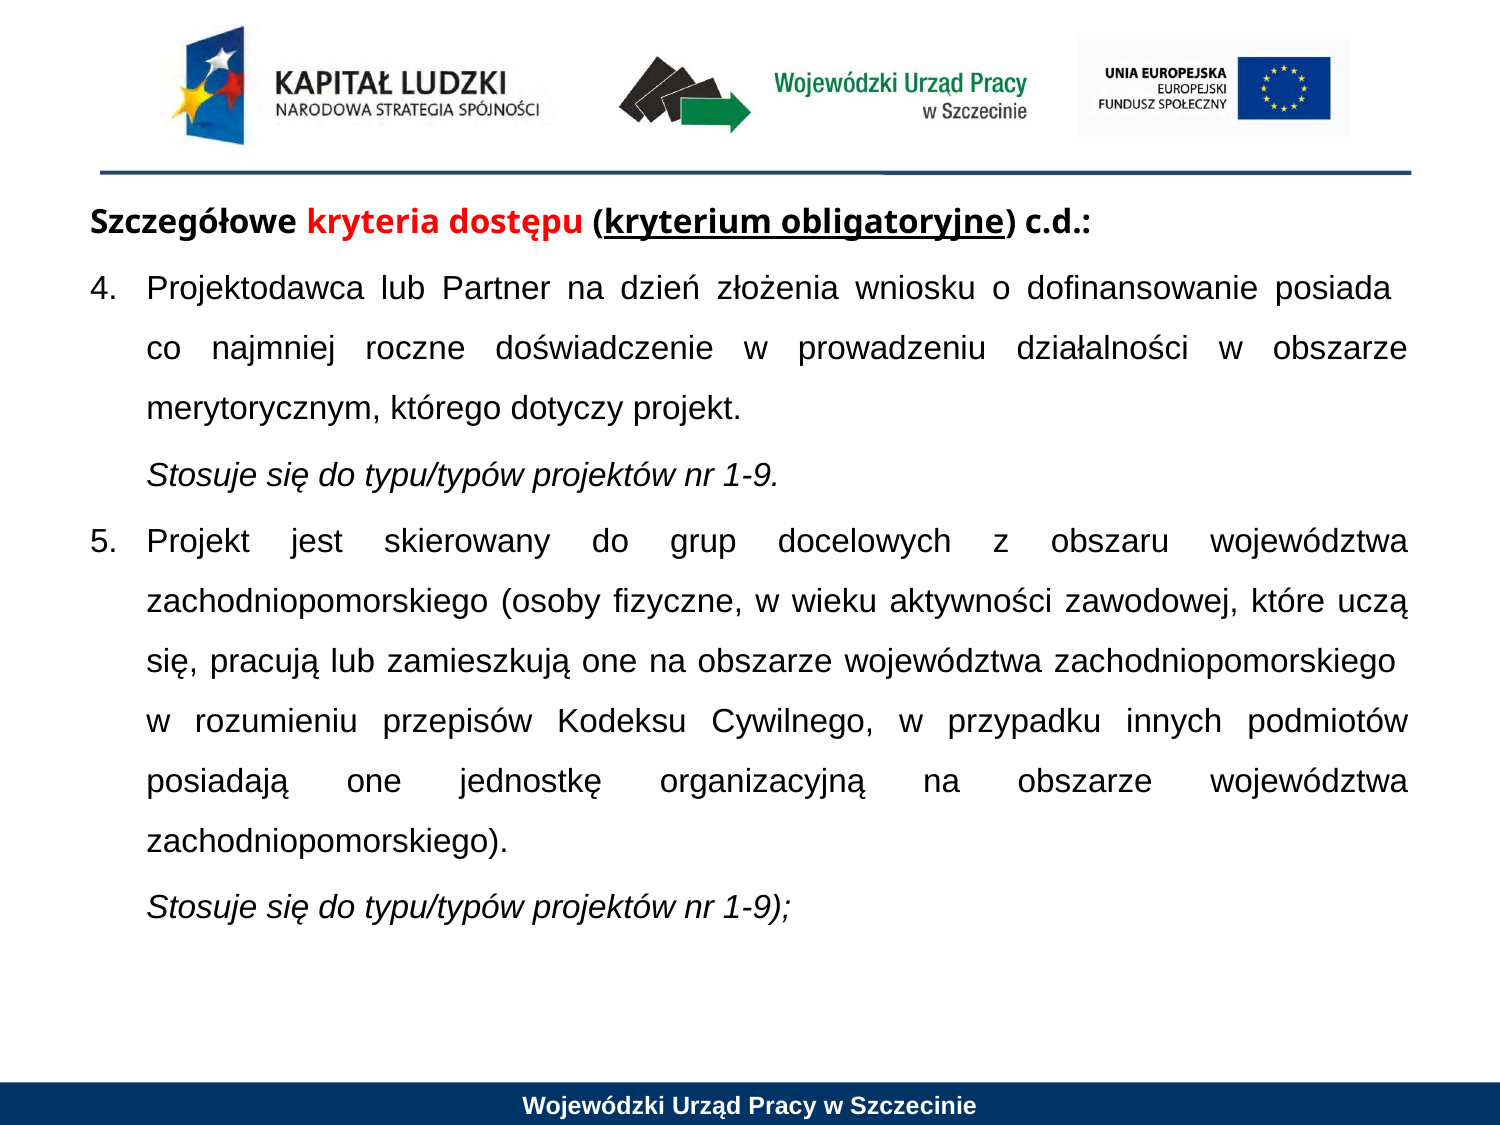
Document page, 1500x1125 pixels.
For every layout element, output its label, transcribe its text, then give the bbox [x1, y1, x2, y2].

list Szczegółowe kryteria dostępu (kryterium obligatoryjne) c.d.: 4. Projektodawca lub Partner na dzień złożenia wniosku o dofinansowanie posiada co najmniej roczne doświadczenie w prowadzeniu działalności w obszarze merytorycznym, którego dotyczy projekt. Stosuje się do typu/typów projektów nr 1-9. 5. Projekt jest skierowany do grup docelowych z obszaru województwa zachodniopomorskiego (osoby fizyczne, w wieku aktywności zawodowej, które uczą się, pracują lub zamieszkują one na obszarze województwa zachodniopomorskiego w rozumieniu przepisów Kodeksu Cywilnego, w przypadku innych podmiotów posiadają one jednostkę organizacyjną na obszarze województwa zachodniopomorskiego). Stosuje się do typu/typów projektów nr 1-9); [74, 172, 1426, 1006]
picture [159, 24, 1353, 149]
